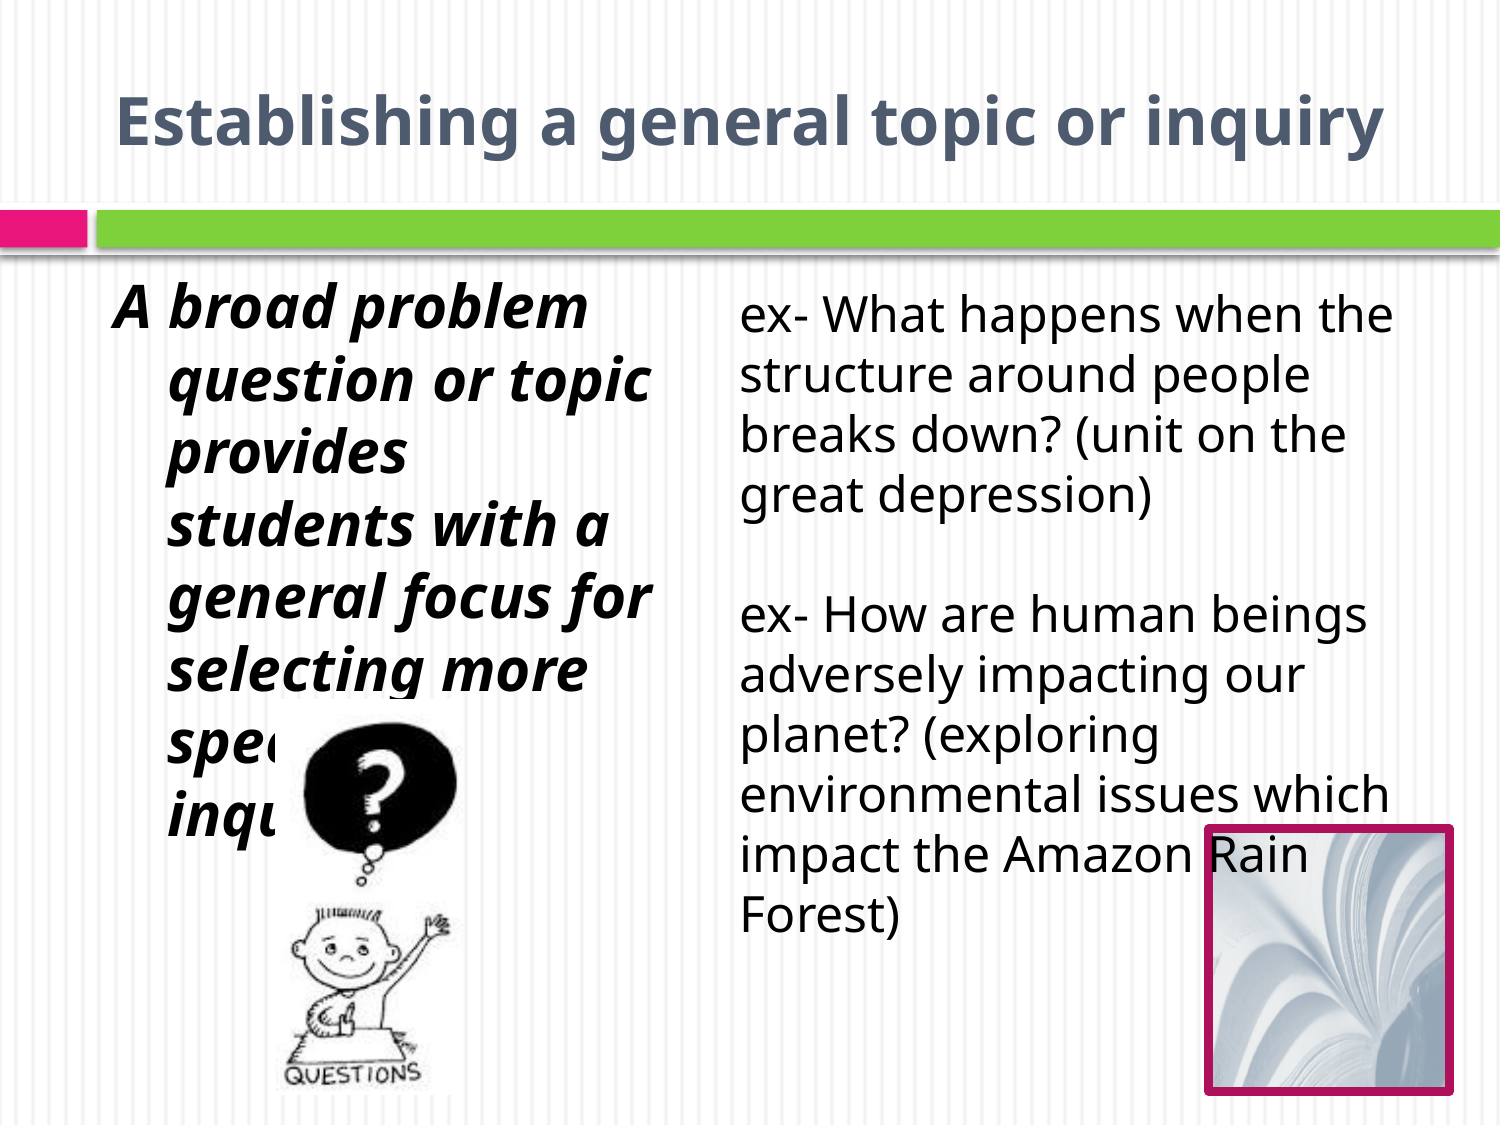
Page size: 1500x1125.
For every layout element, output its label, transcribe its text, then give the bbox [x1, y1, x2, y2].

title Establishing a general topic or inquiry [99, 37, 1438, 200]
picture [274, 699, 463, 1095]
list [1212, 832, 1446, 1088]
list A broad problem question or topic provides students with a general focus for selecting more specific inquiries. [99, 260, 675, 1075]
text_box ex- What happens when the structure around people breaks down? (unit on the great depression) ex- How are human beings adversely impacting our planet? (exploring environmental issues which impact the Amazon Rain Forest) [725, 274, 1438, 950]
